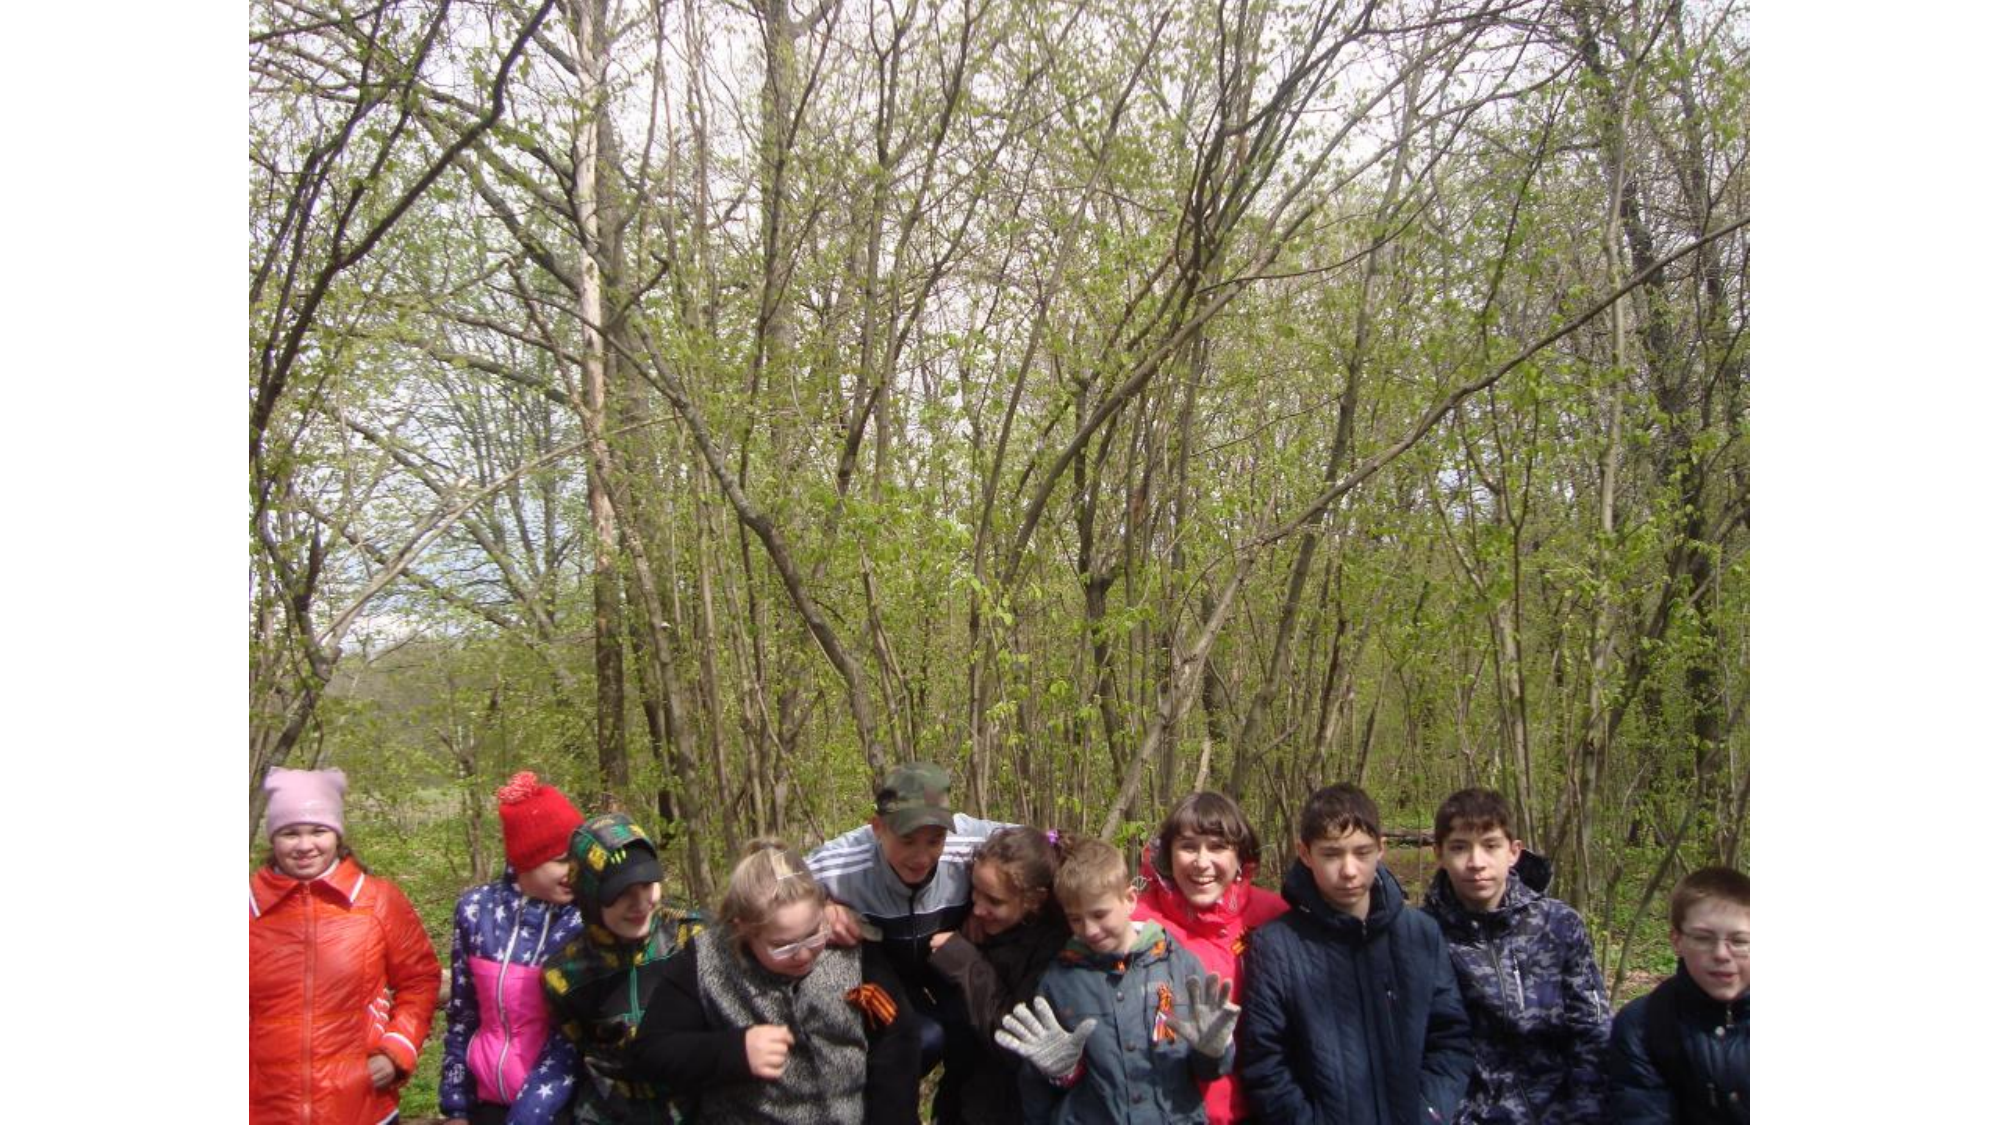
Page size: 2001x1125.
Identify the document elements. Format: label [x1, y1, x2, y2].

picture [249, 0, 1750, 1125]
